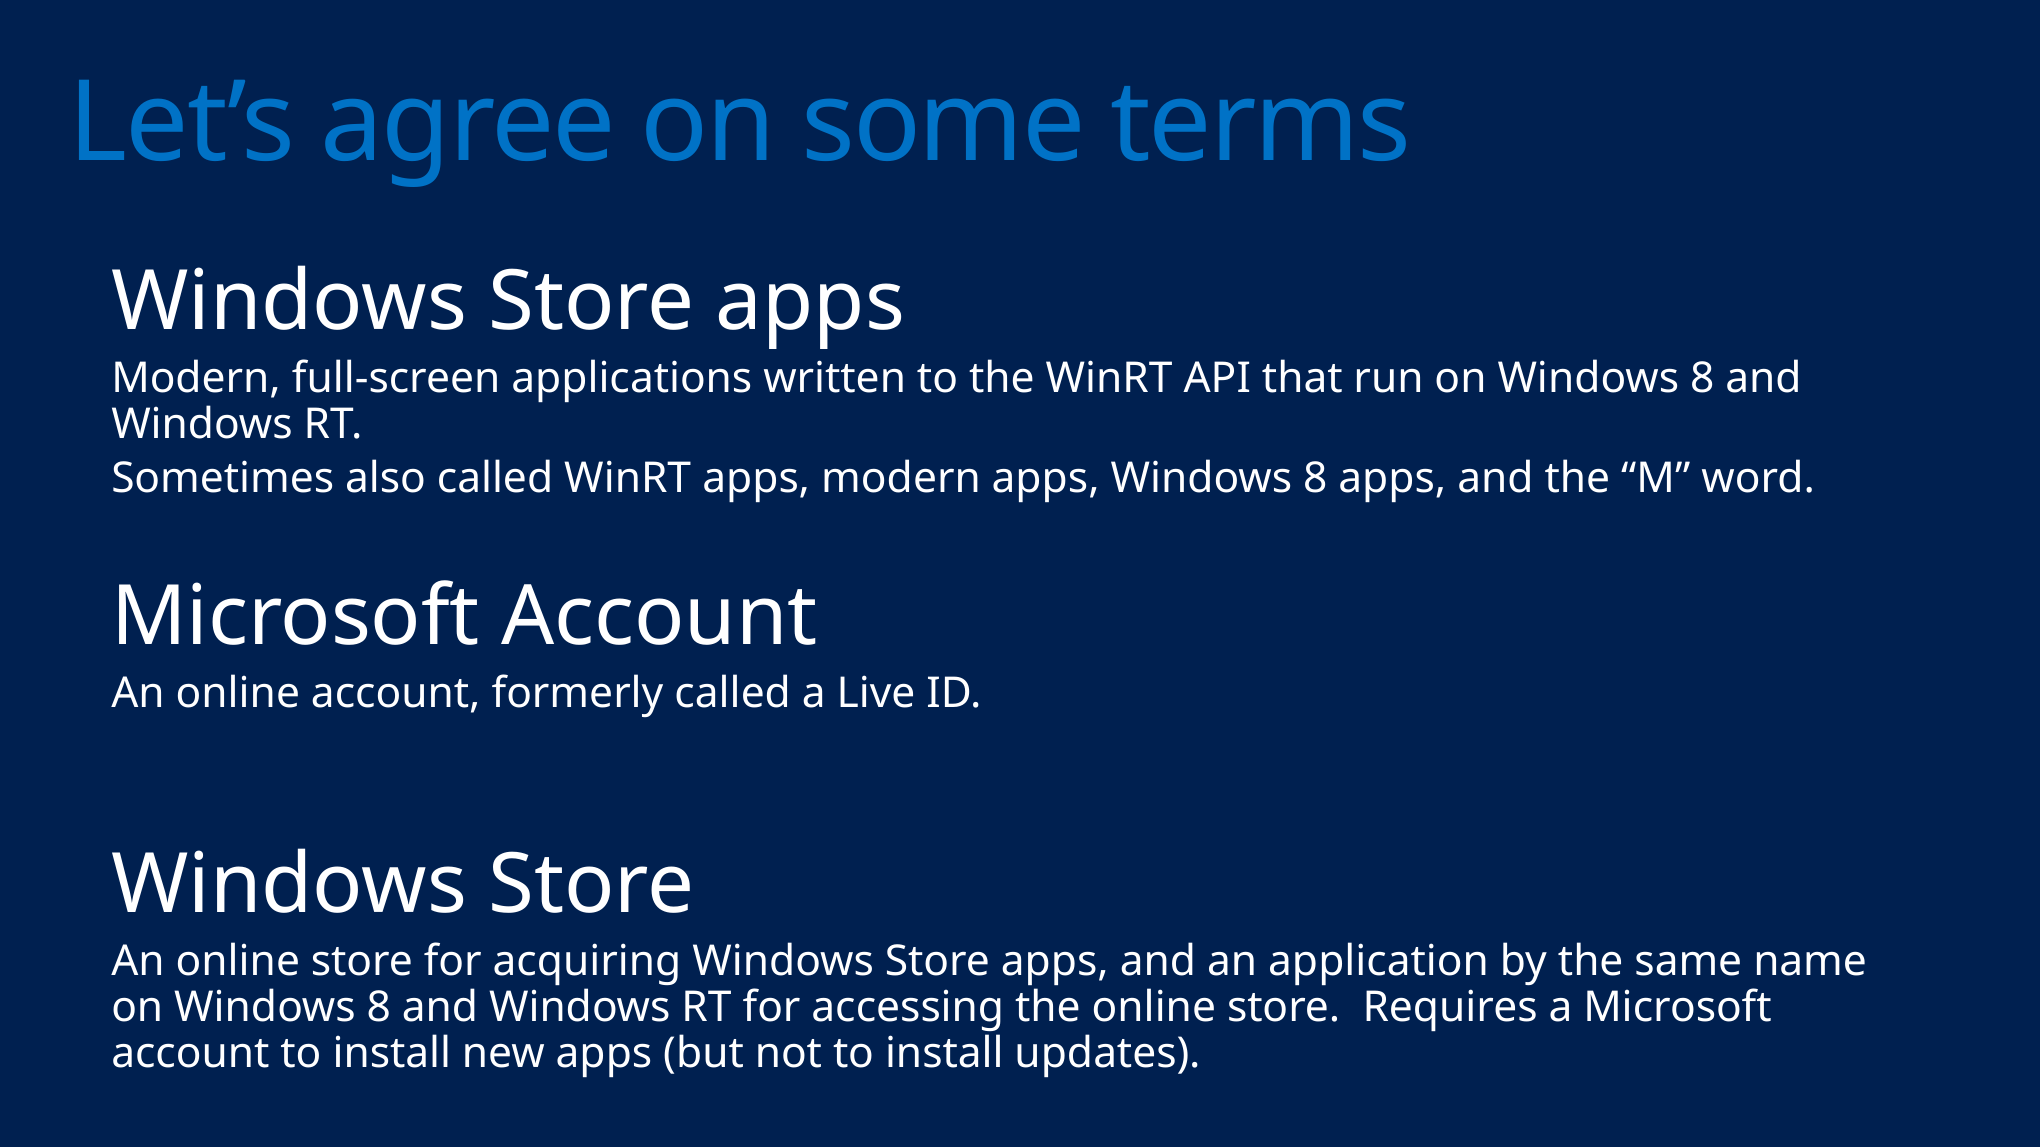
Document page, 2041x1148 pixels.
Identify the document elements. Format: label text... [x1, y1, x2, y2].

title Let’s agree on some terms [45, 48, 1996, 200]
list Windows Store apps Modern, full-screen applications written to the WinRT API that run on Windows 8 and Windows RT. Sometimes also called WinRT apps, modern apps, Windows 8 apps, and the “M” word. Microsoft Account An online account, formerly called a Live ID. Windows Store An online store for acquiring Windows Store apps, and an application by the same name on Windows 8 and Windows RT for accessing the online store. Requires a Microsoft account to install new apps (but not to install updates). [87, 242, 1953, 1056]
